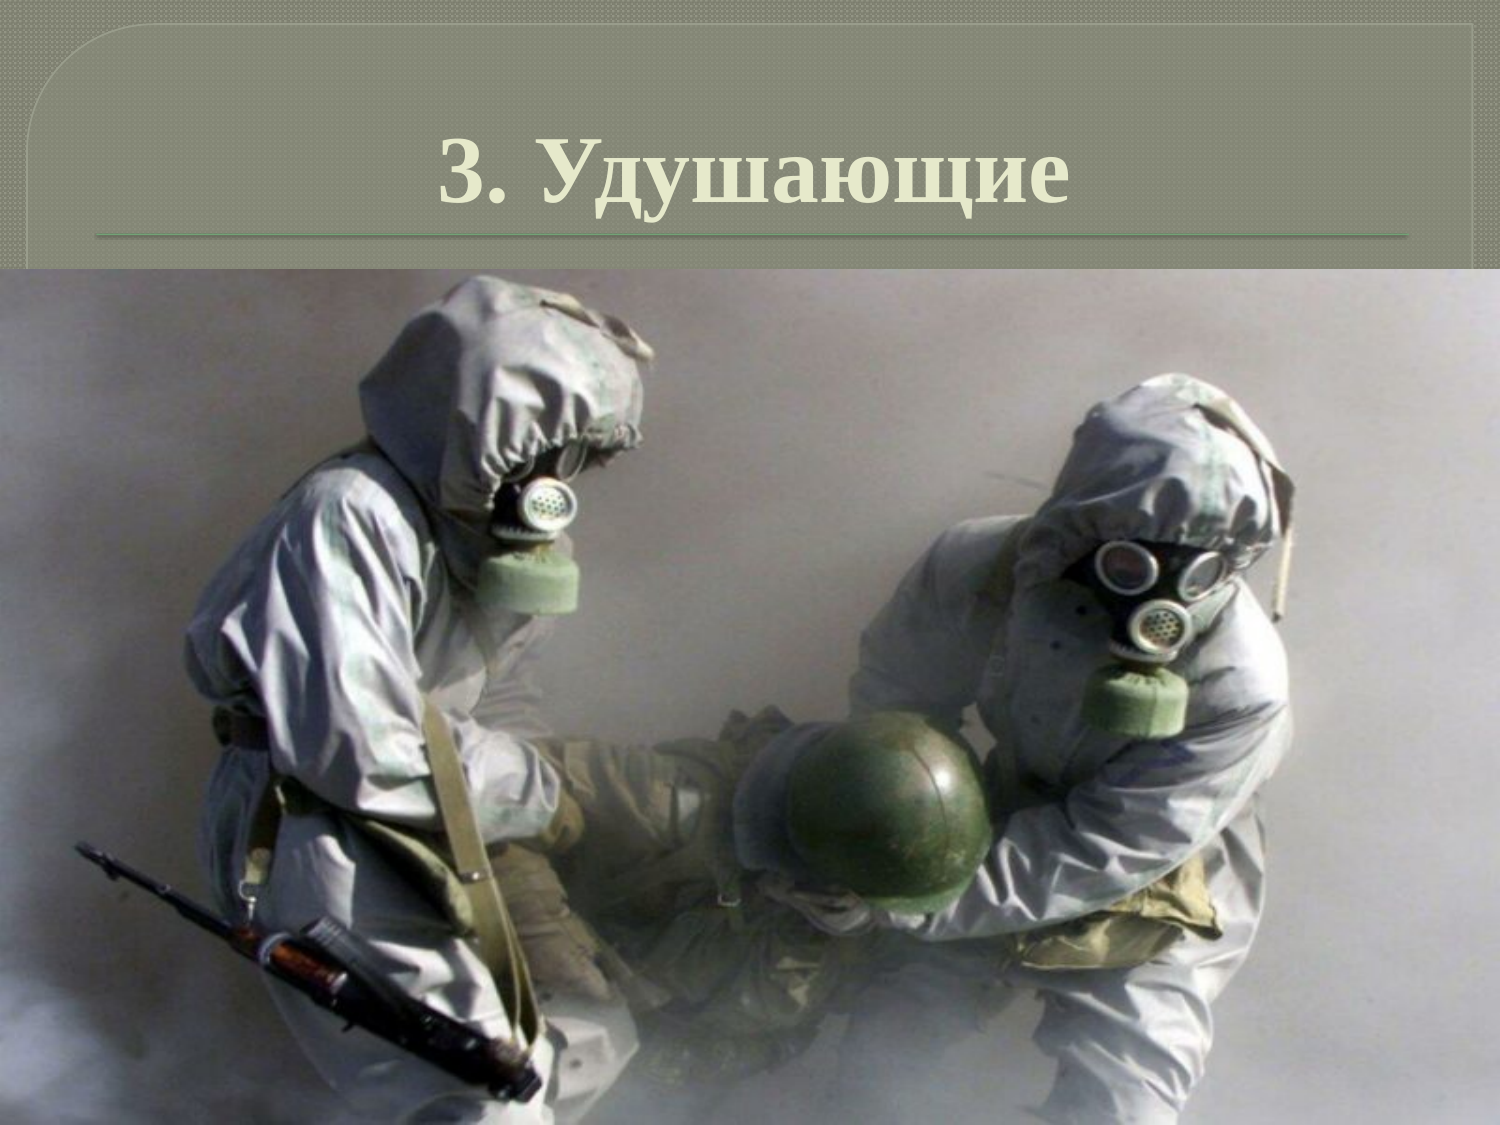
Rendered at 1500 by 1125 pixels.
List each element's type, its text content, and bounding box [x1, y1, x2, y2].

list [0, 269, 1500, 1125]
title 3. Удушающие [75, 41, 1425, 230]
